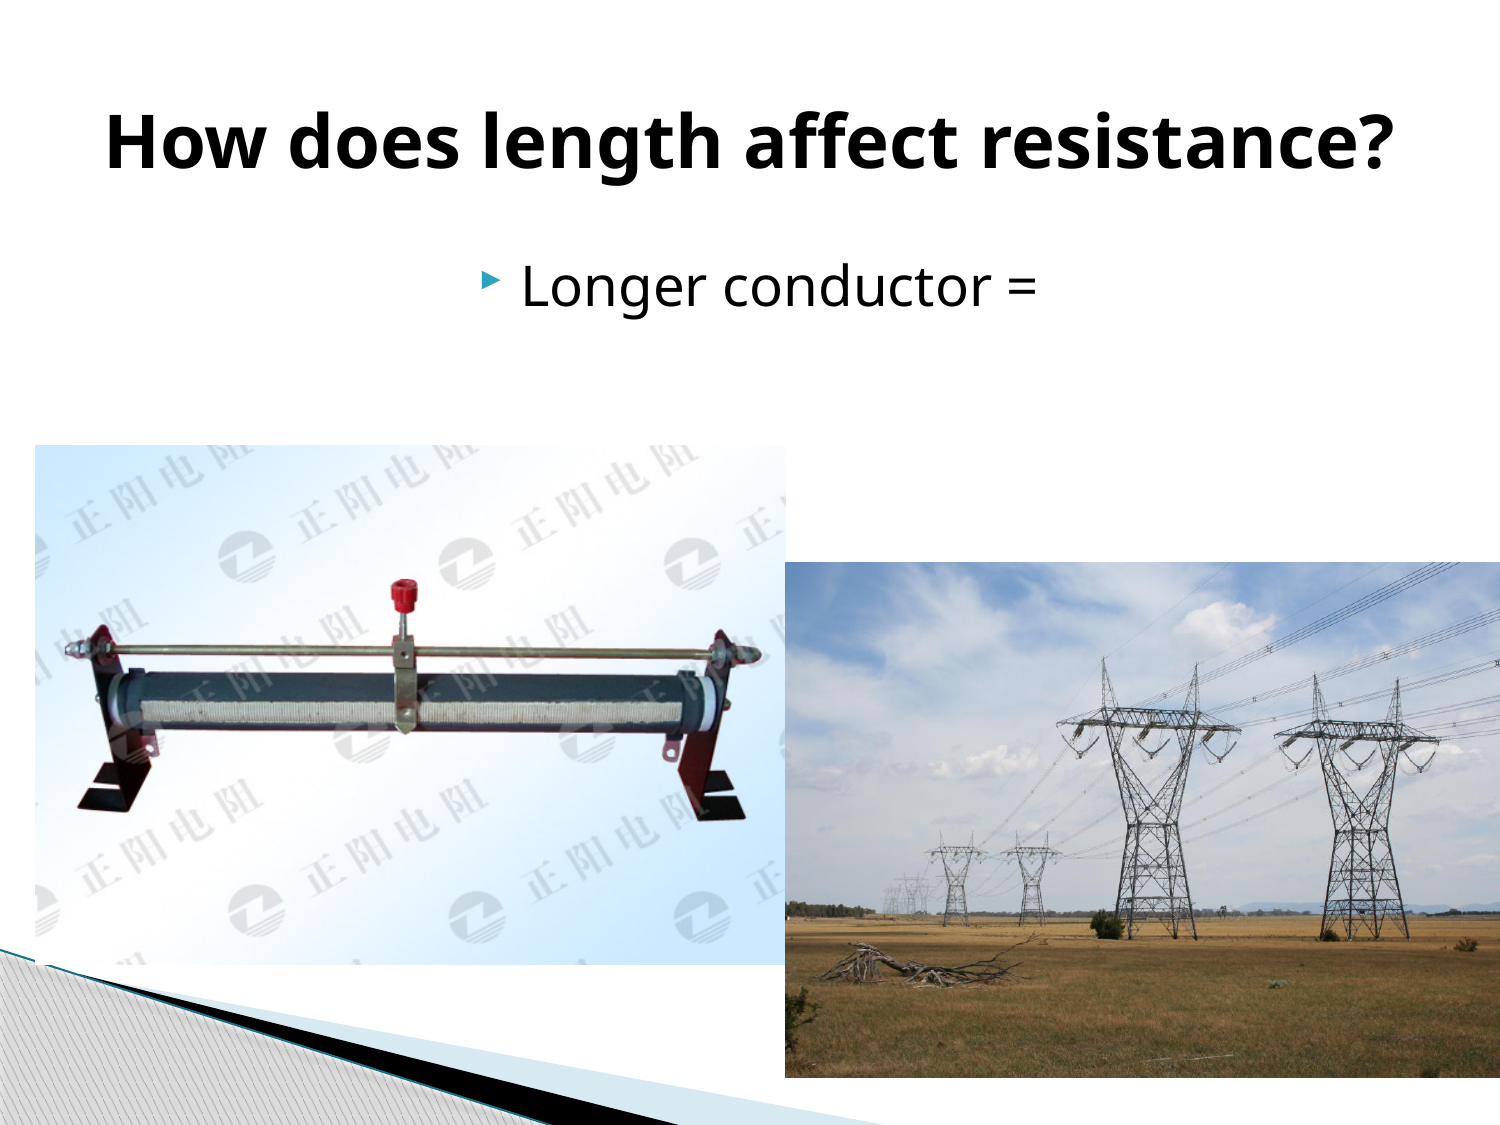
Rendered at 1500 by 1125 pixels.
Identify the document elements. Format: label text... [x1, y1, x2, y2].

picture [34, 445, 1500, 1079]
list Longer conductor = [75, 976, 779, 986]
list Longer conductor = [75, 243, 1425, 562]
title How does length affect resistance? [75, 45, 1425, 233]
